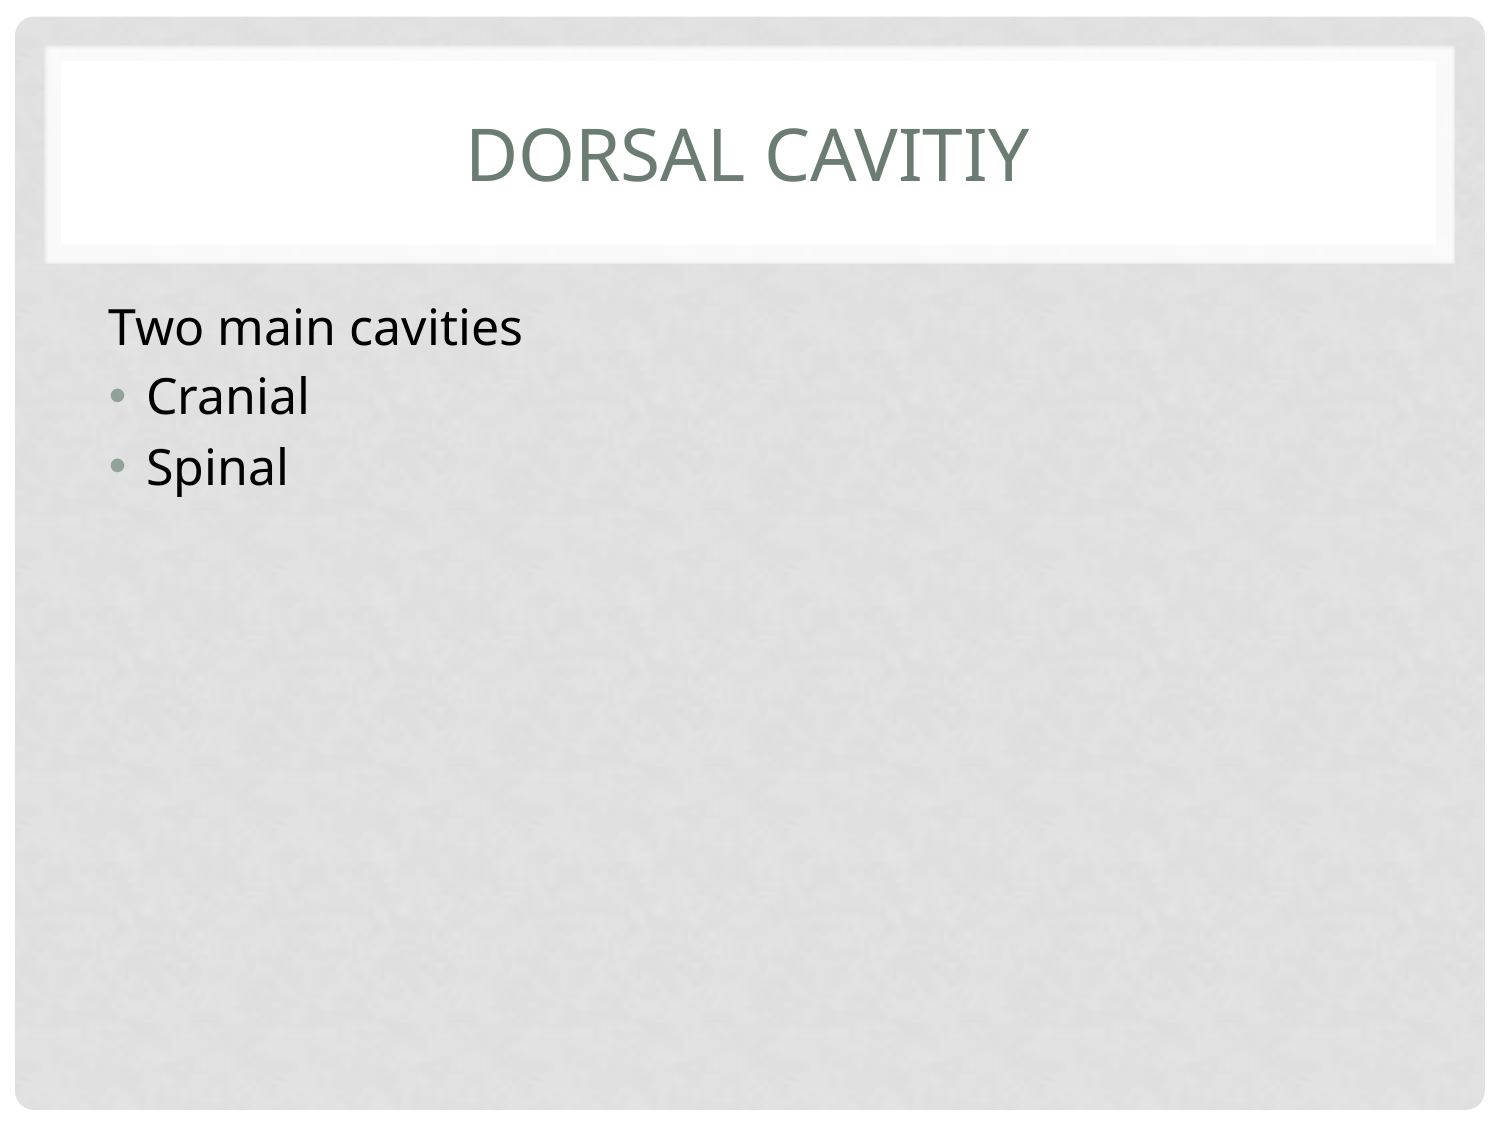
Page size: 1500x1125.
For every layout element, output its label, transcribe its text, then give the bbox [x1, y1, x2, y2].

title Dorsal cavitiy [69, 66, 1425, 238]
list Two main cavities Cranial Spinal [75, 287, 1425, 1005]
